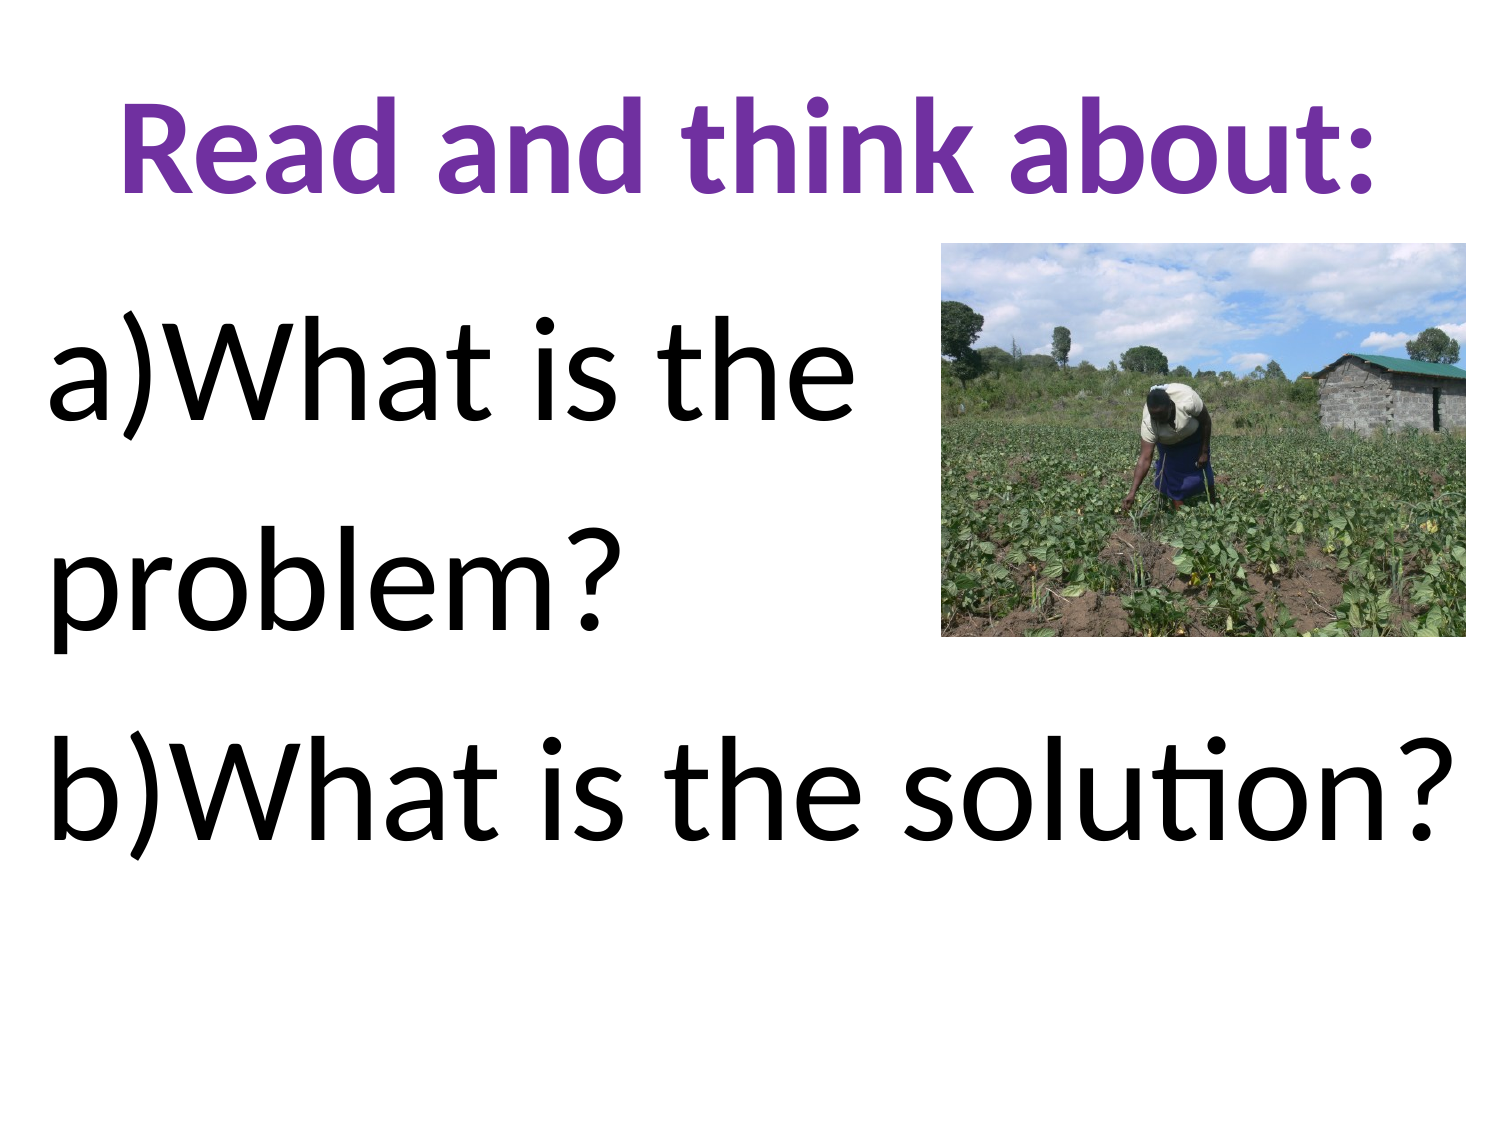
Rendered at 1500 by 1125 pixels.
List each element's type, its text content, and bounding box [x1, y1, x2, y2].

title Read and think about: [75, 45, 1425, 233]
list What is the problem? b)What is the solution? [29, 262, 1495, 1005]
picture [941, 243, 1466, 638]
